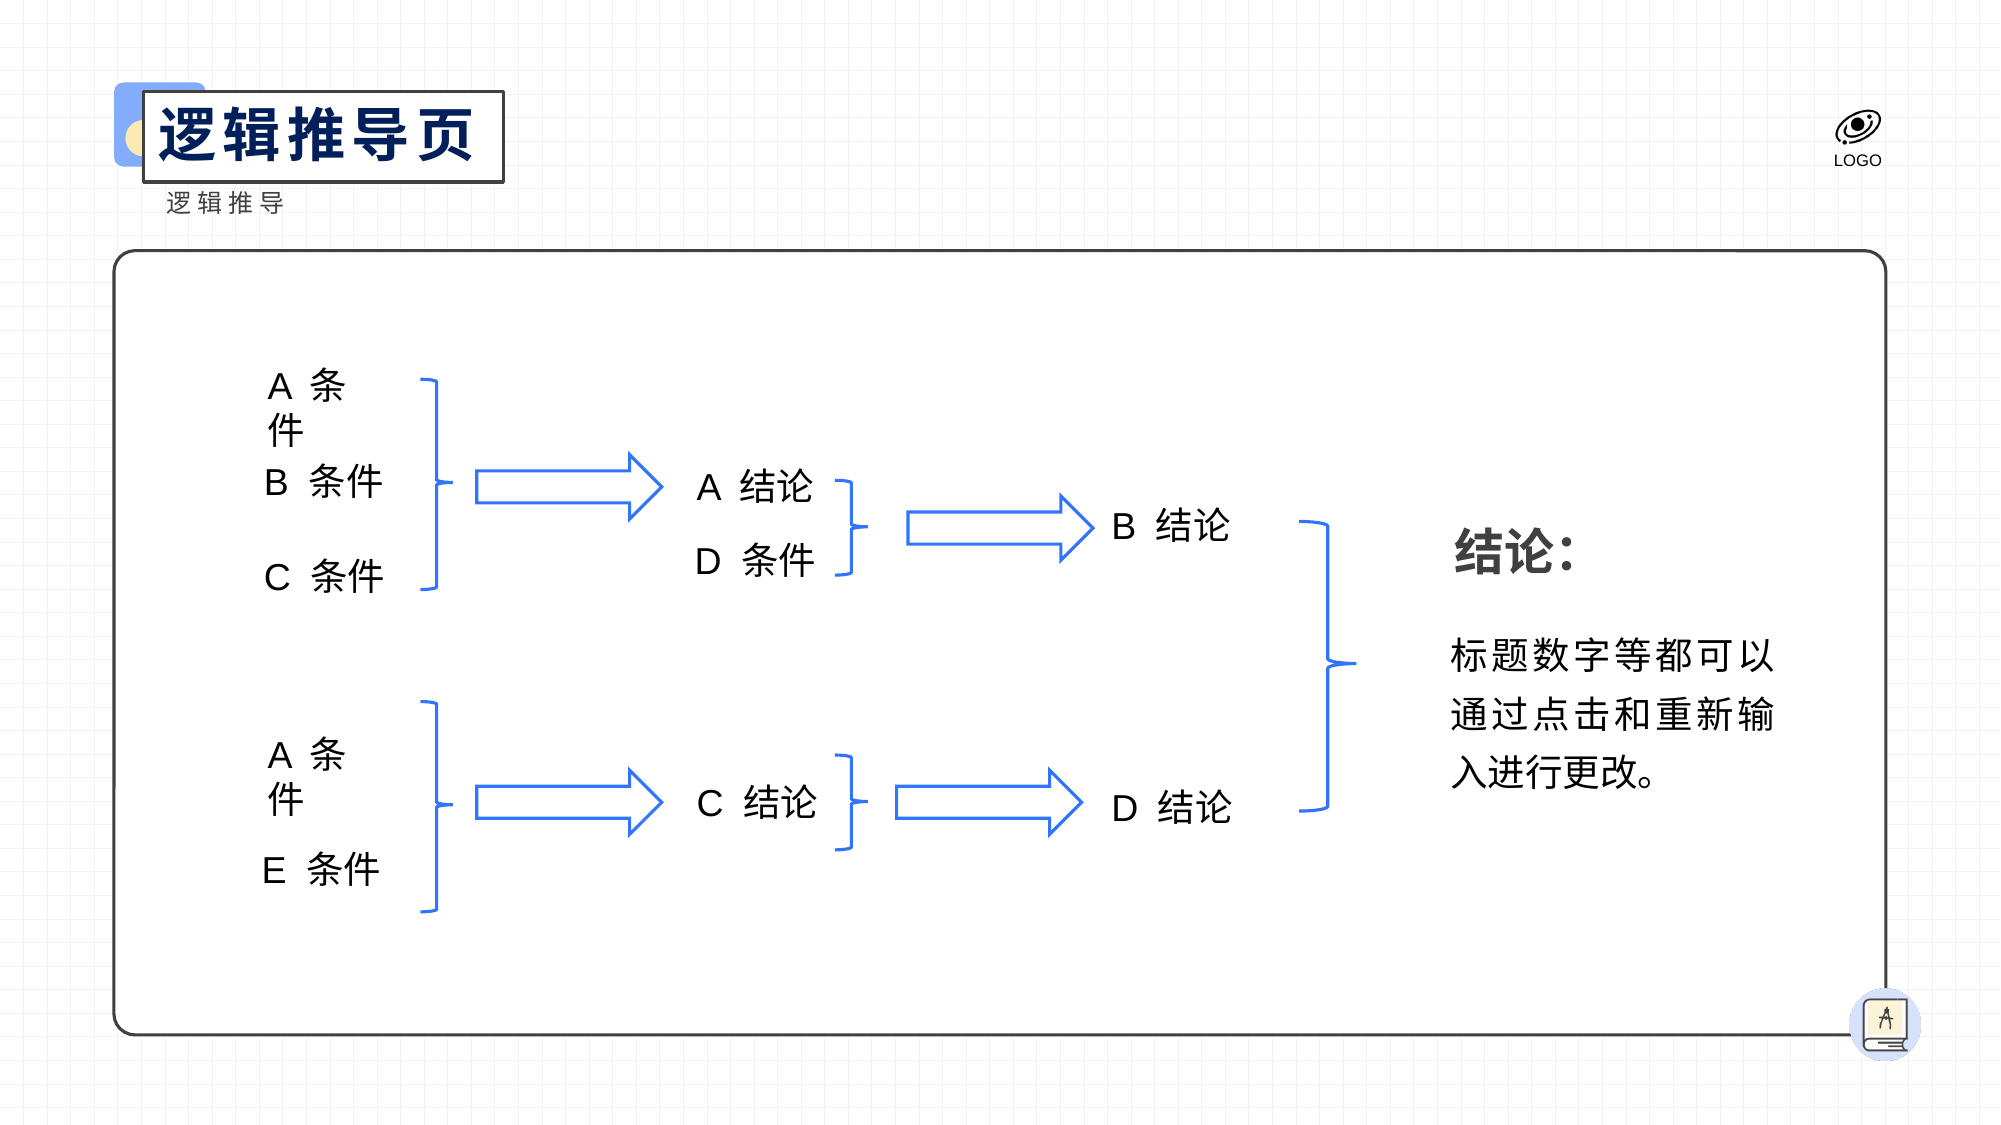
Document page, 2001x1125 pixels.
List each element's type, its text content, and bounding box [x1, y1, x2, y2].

text_box [475, 767, 664, 837]
text_box [834, 479, 868, 576]
text_box C 条件 [249, 545, 401, 606]
text_box B 条件 [249, 450, 399, 510]
text_box C 结论 [681, 771, 833, 832]
text_box A 条件 [252, 723, 394, 829]
text_box [895, 767, 1084, 837]
text_box D 结论 [1096, 776, 1248, 837]
list 逻辑推导 [151, 184, 308, 226]
text_box 标题数字等都可以通过点击和重新输入进行更改。 [1435, 611, 1790, 802]
text_box B 结论 [1096, 494, 1246, 555]
text_box D 条件 [679, 529, 831, 590]
text_box A 条件 [252, 354, 394, 450]
text_box [834, 754, 868, 851]
text_box [420, 701, 453, 913]
list 逻辑推导页 [142, 90, 505, 184]
text_box [475, 452, 664, 522]
text_box [1299, 520, 1357, 812]
text_box [906, 493, 1095, 563]
picture [1849, 988, 1921, 1061]
text_box [420, 378, 453, 591]
text_box A 结论 [681, 455, 829, 516]
picture [1831, 100, 1885, 154]
text_box 结论： [1439, 512, 1620, 588]
text_box E 条件 [246, 838, 396, 899]
